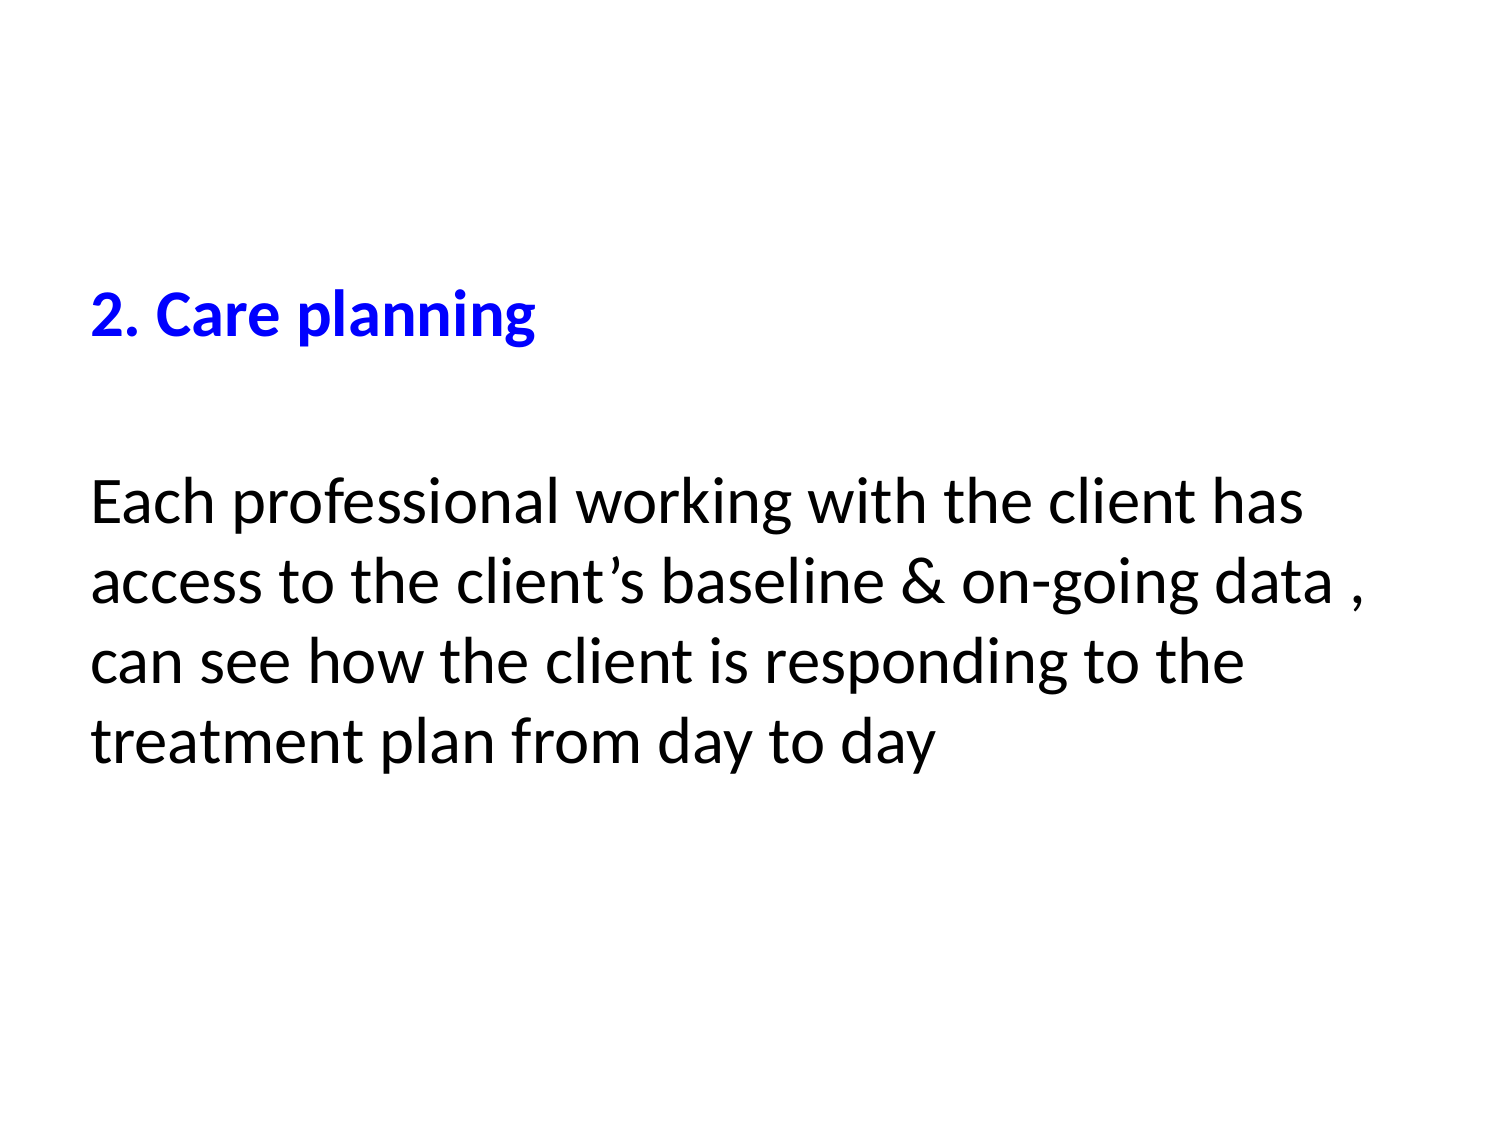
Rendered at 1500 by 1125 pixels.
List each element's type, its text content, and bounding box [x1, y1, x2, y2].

list 2. Care planning Each professional working with the client has access to the client’s baseline & on-going data , can see how the client is responding to the treatment plan from day to day [75, 262, 1425, 1005]
